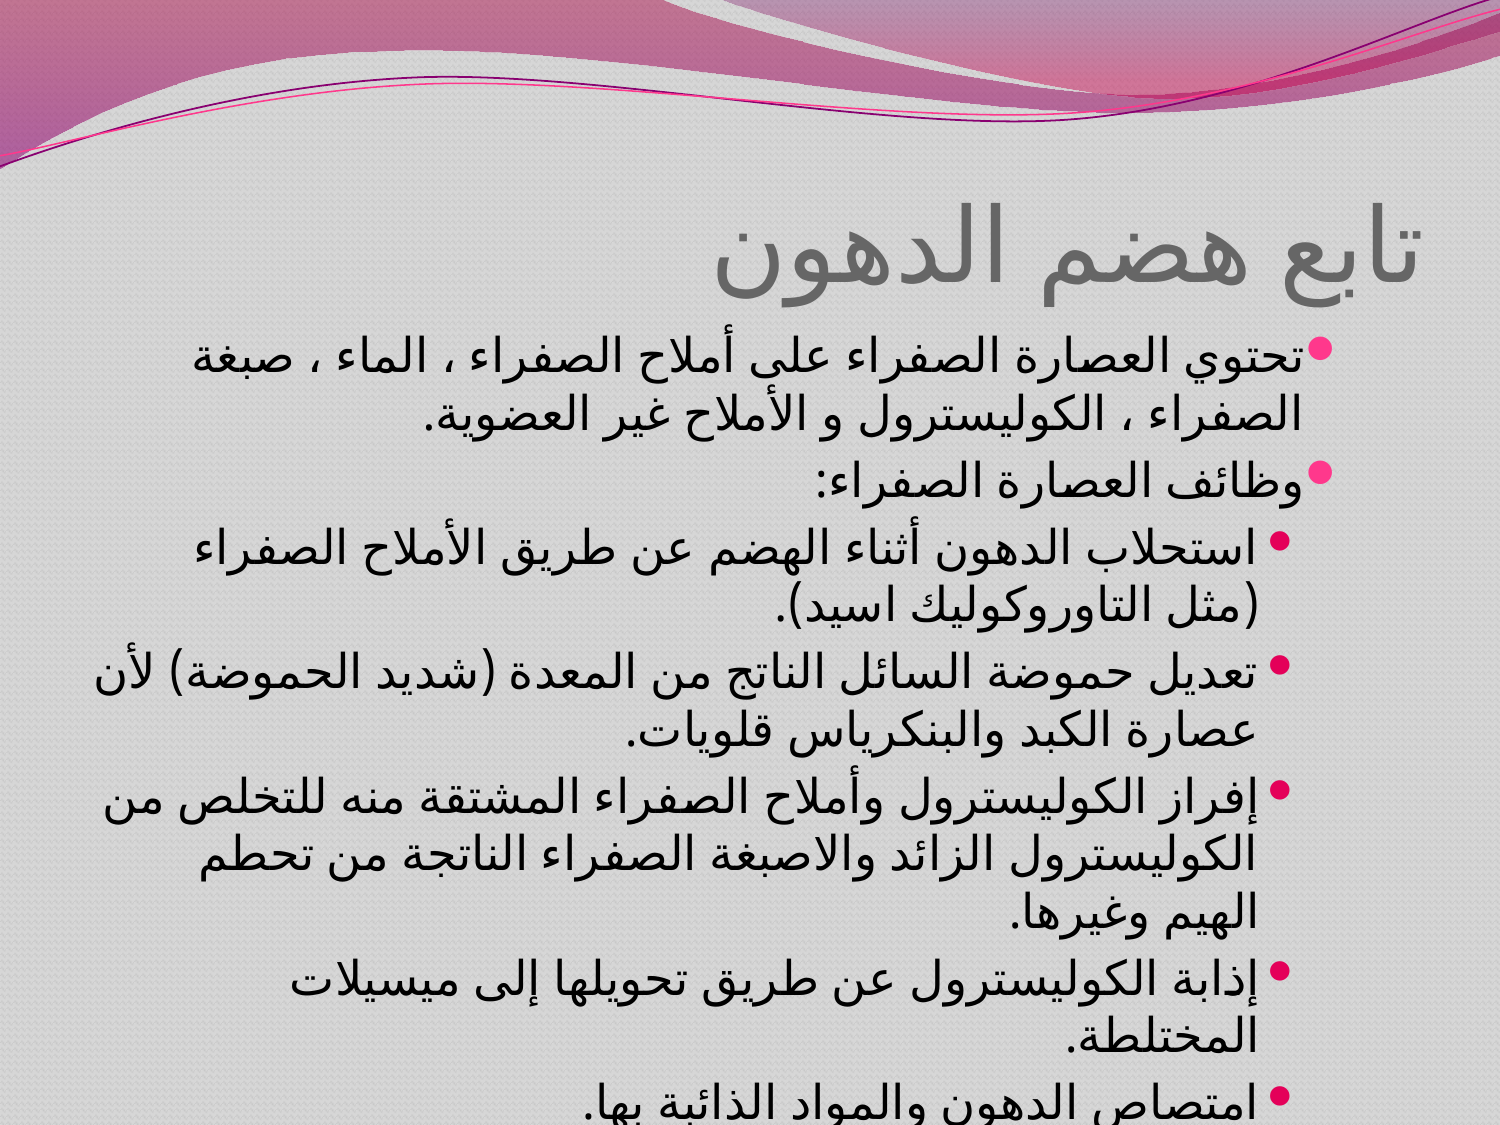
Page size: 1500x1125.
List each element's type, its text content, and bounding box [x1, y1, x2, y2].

title تابع هضم الدهون [75, 115, 1425, 303]
list تحتوي العصارة الصفراء على أملاح الصفراء ، الماء ، صبغة الصفراء ، الكوليسترول و الأملاح غير العضوية. وظائف العصارة الصفراء: استحلاب الدهون أثناء الهضم عن طريق الأملاح الصفراء (مثل التاوروكوليك اسيد). تعديل حموضة السائل الناتج من المعدة (شديد الحموضة) لأن عصارة الكبد والبنكرياس قلويات. إفراز الكوليسترول وأملاح الصفراء المشتقة منه للتخلص من الكوليسترول الزائد والاصبغة الصفراء الناتجة من تحطم الهيم وغيرها. إذابة الكوليسترول عن طريق تحويلها إلى ميسيلات المختلطة. امتصاص الدهون والمواد الذائبة بها. البنكرياس يفرز سائلا قلوياً يحتوي على عدة أنزيمات مسئولة عن هضم البروتينات ، الكربوهيدرات والدهون وغيرها. [75, 317, 1425, 1038]
